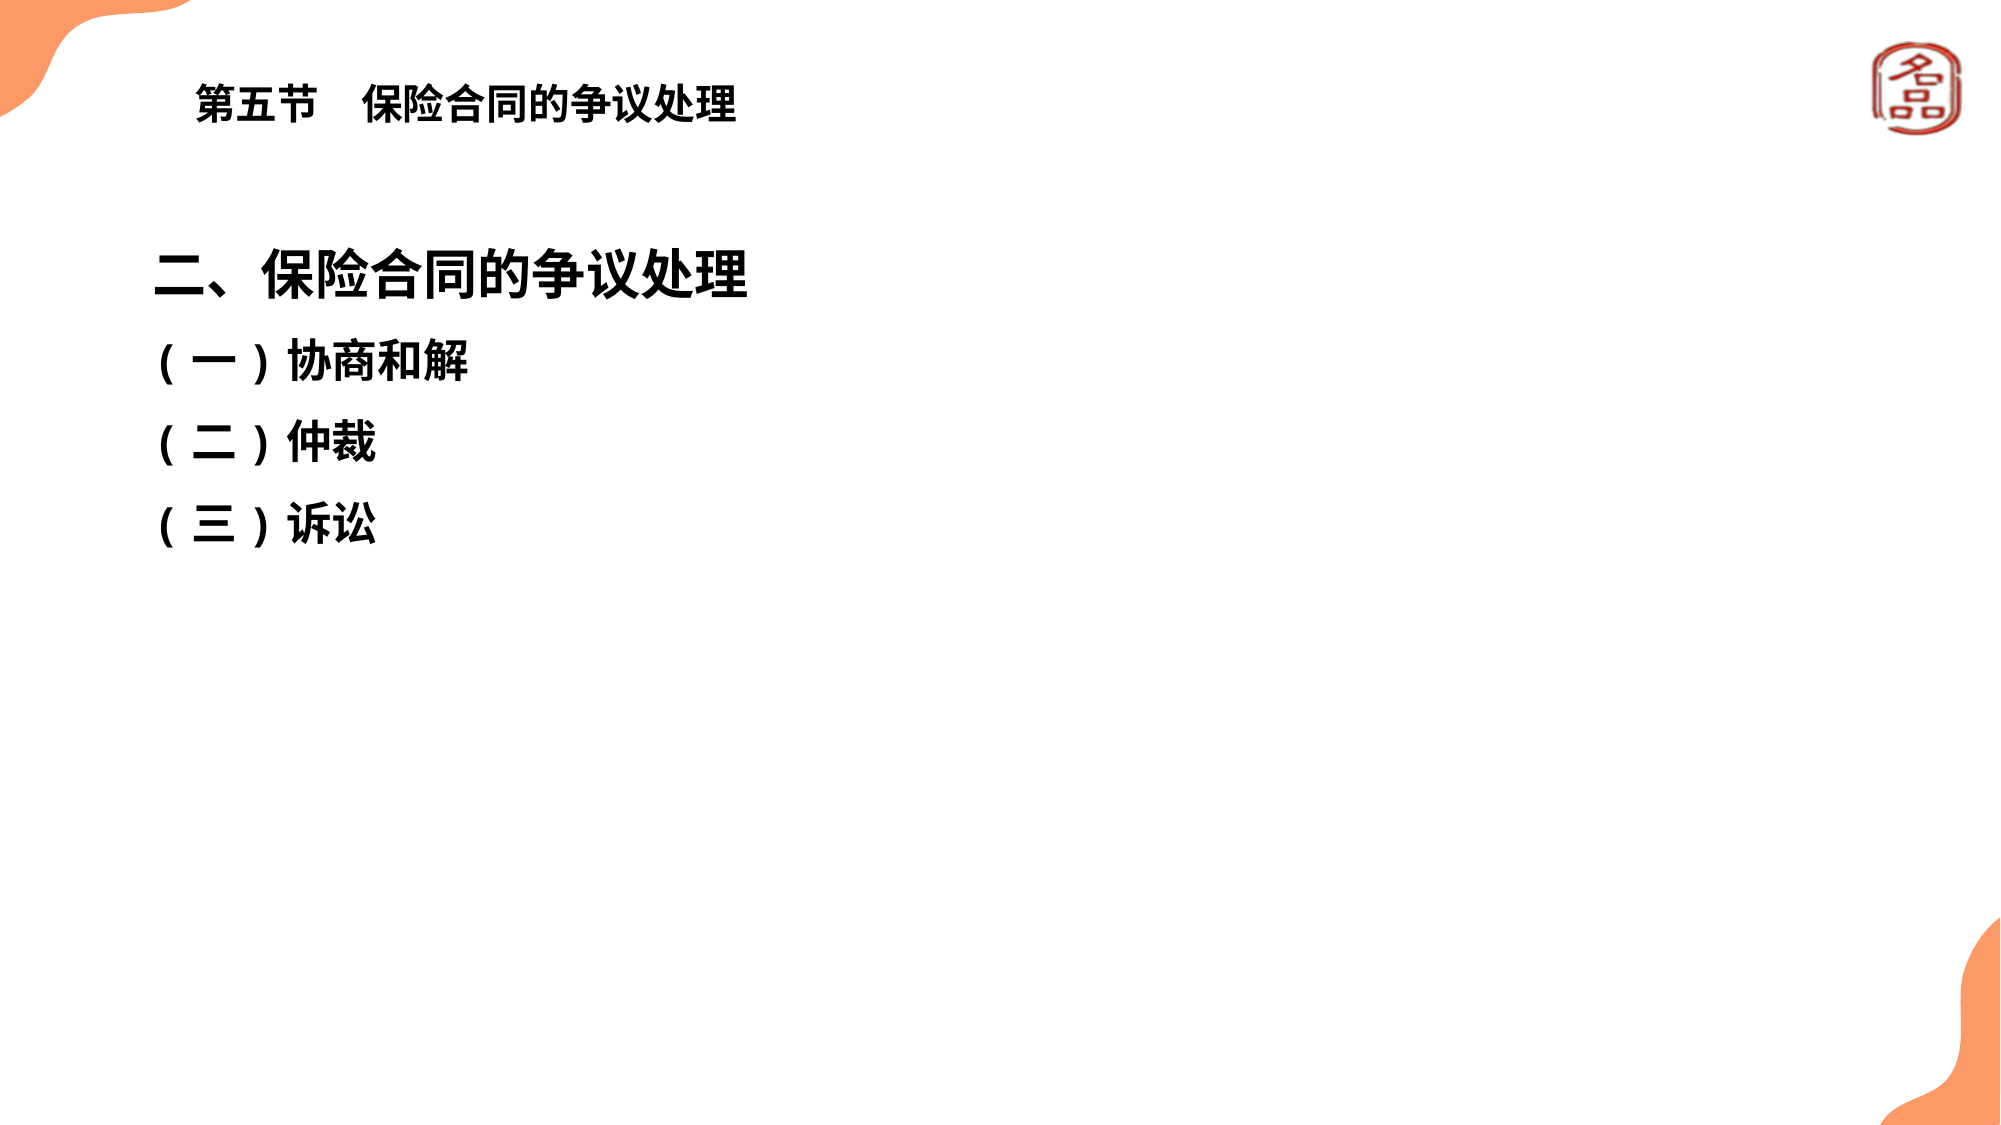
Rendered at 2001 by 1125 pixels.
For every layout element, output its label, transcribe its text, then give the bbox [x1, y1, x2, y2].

picture [1861, 10, 1990, 147]
title 第五节 保险合同的争议处理 [137, 60, 1863, 152]
list 二、保险合同的争议处理 (一)协商和解 (二)仲裁 (三)诉讼 [137, 217, 1863, 1031]
